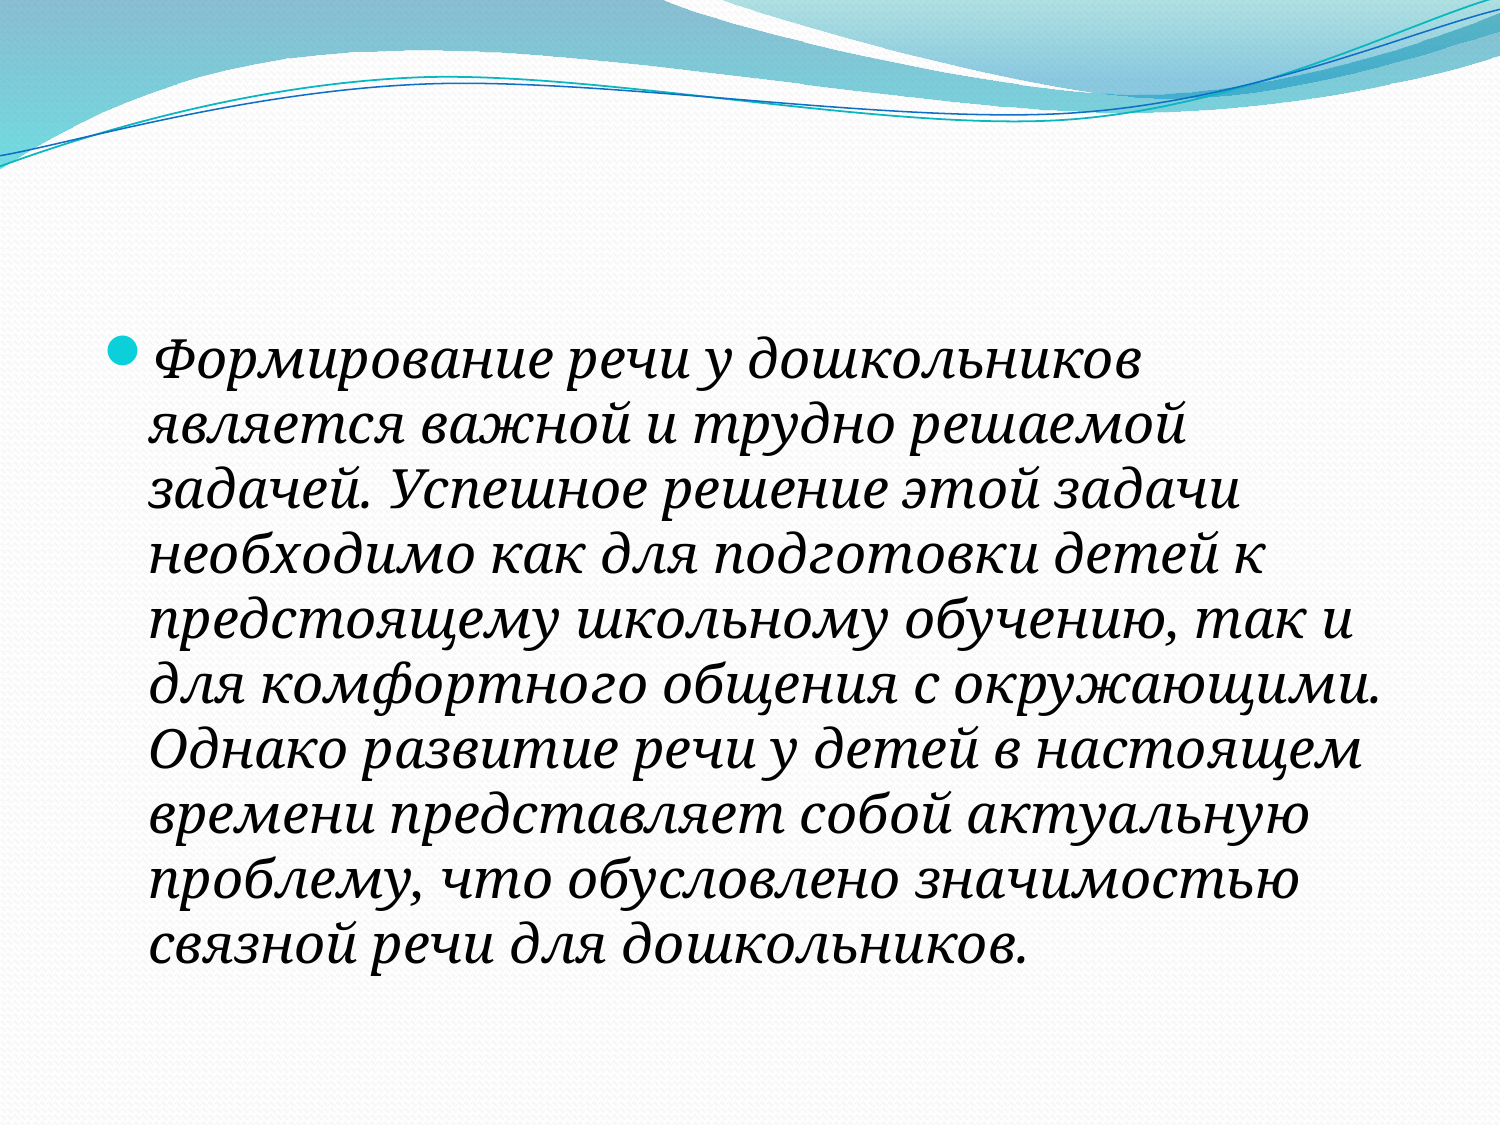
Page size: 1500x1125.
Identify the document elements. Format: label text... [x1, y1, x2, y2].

list Формирование речи у дошкольников является важной и трудно решаемой задачей. Успешное решение этой задачи необходимо как для подготовки детей к предстоящему школьному обучению, так и для комфортного общения с окружающими. Однако развитие речи у детей в настоящем времени представляет собой актуальную проблему, что обусловлено значимостью связной речи для дошкольников. [88, 317, 1425, 953]
